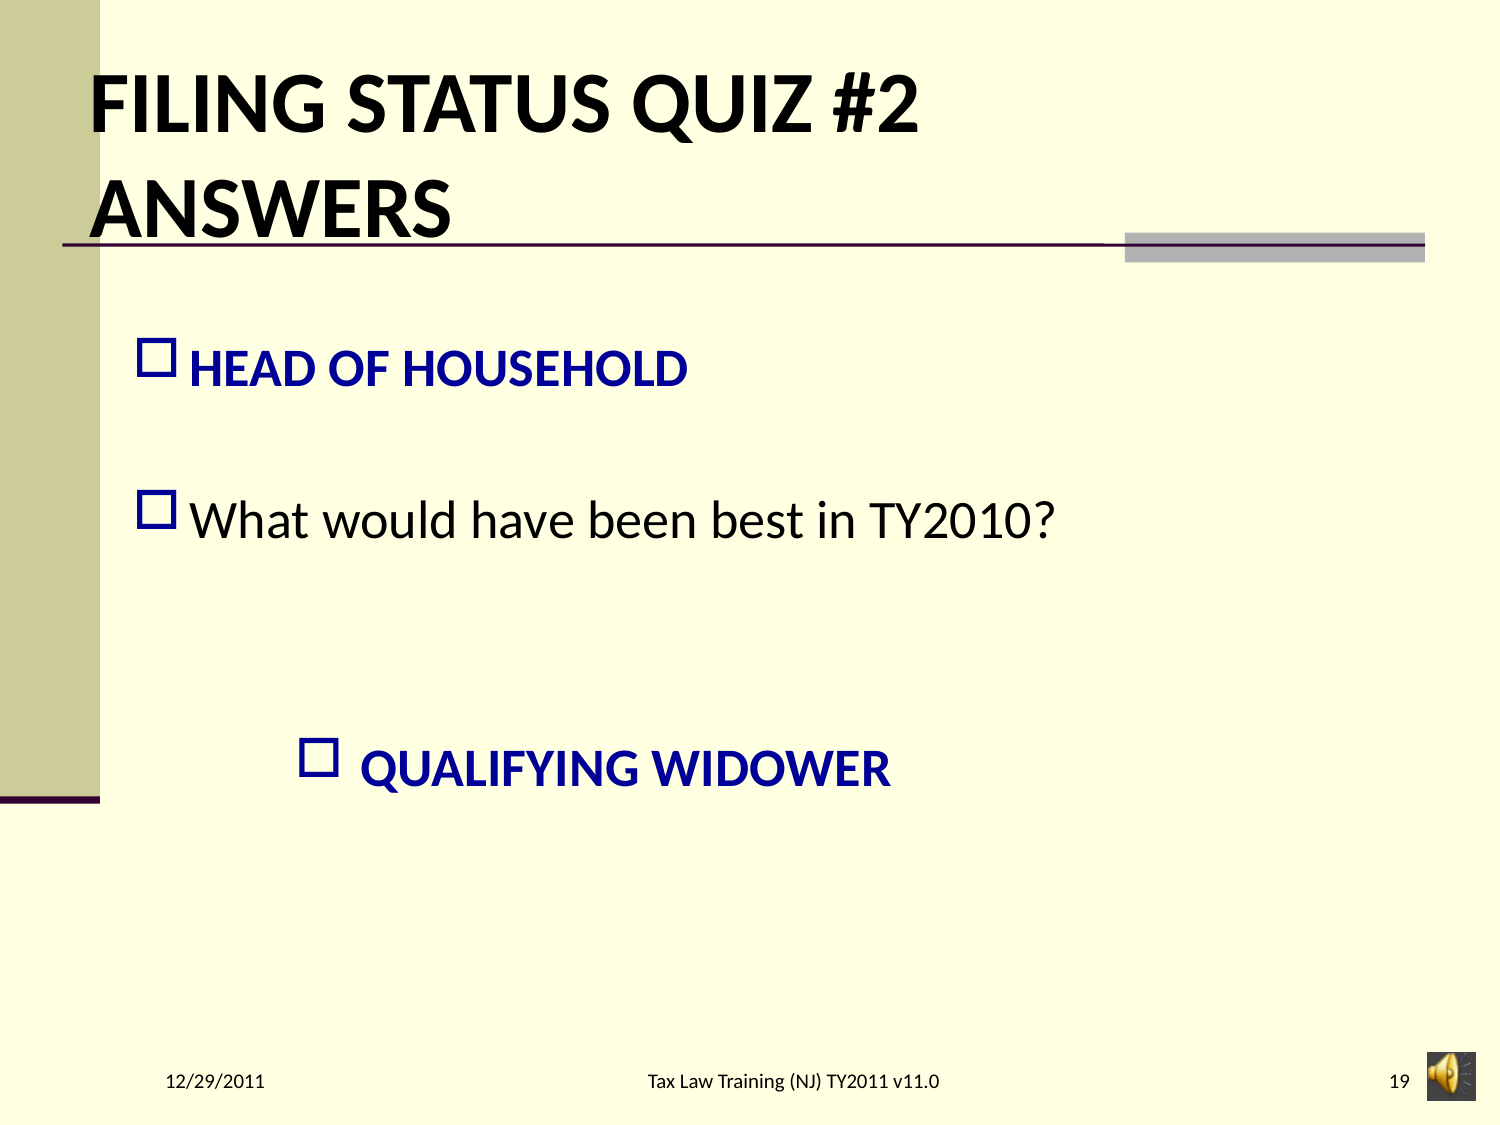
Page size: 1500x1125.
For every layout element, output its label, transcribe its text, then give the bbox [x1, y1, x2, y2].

text_box HEAD OF HOUSEHOLD What would have been best in TY2010? [99, 324, 1413, 700]
picture [1426, 1051, 1477, 1102]
slide_number 19 [1112, 1049, 1426, 1101]
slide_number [149, 1050, 476, 1101]
title FILING STATUS QUIZ #2 ANSWERS [75, 63, 1438, 238]
footer Tax Law Training (NJ) TY2011 v11.0 [549, 1049, 1038, 1101]
text_box QUALIFYING WIDOWER [137, 724, 1050, 806]
